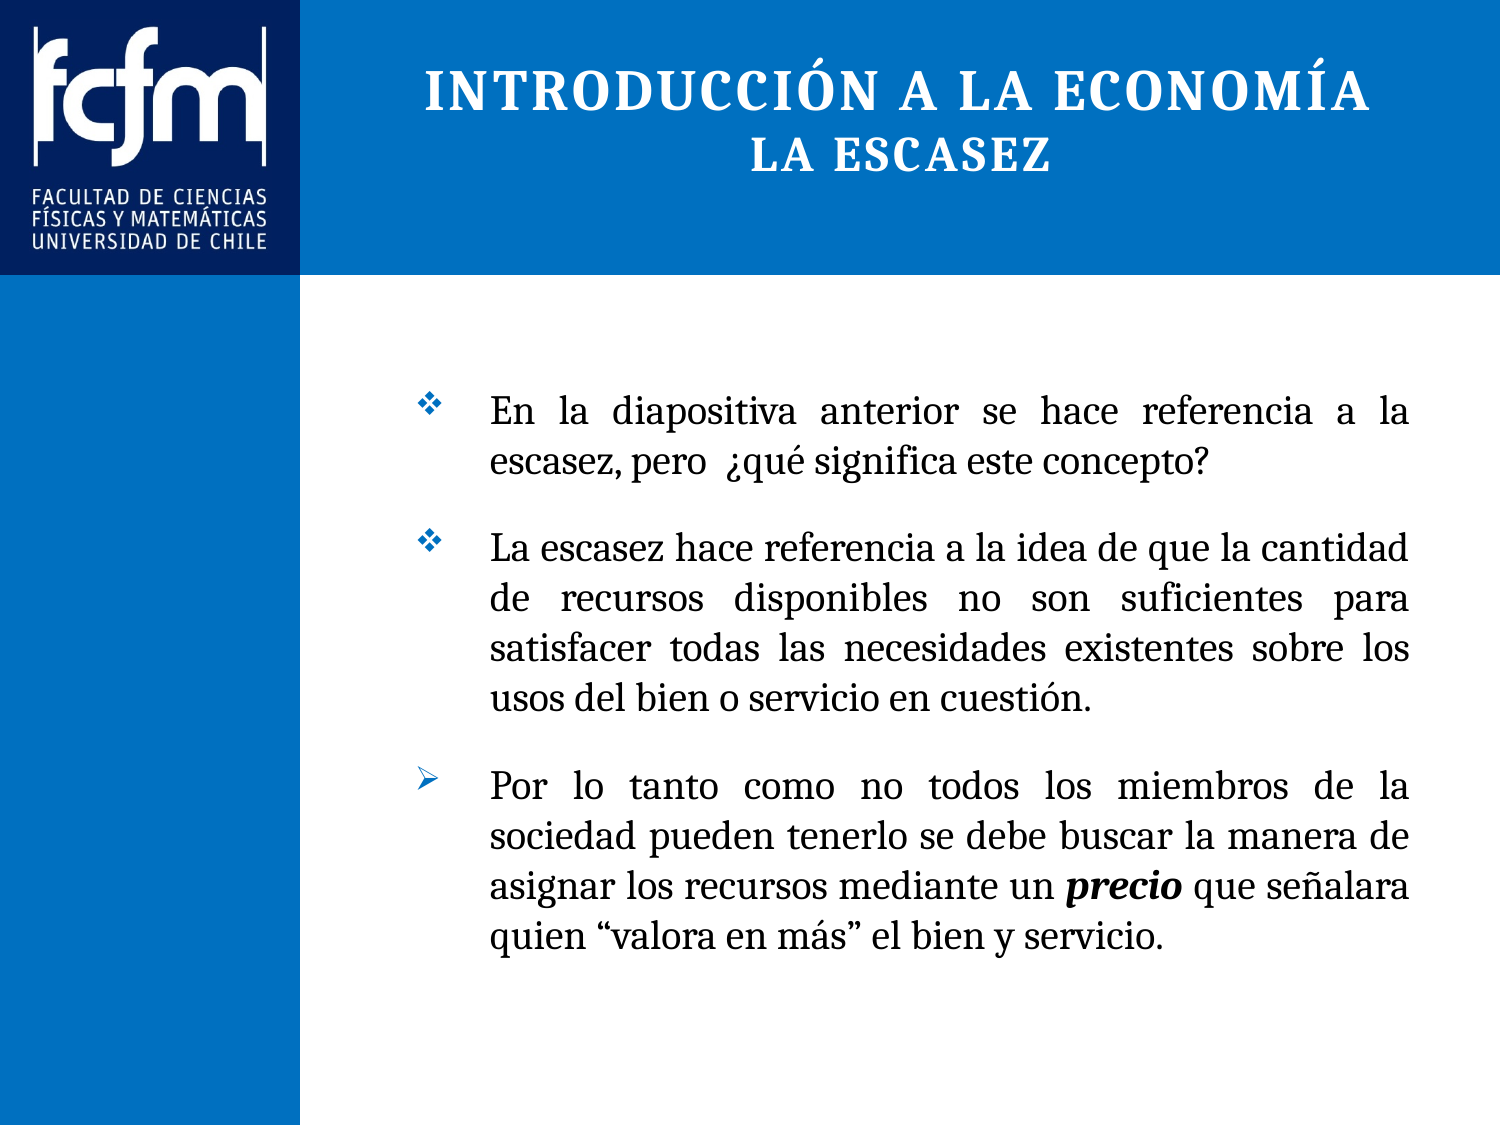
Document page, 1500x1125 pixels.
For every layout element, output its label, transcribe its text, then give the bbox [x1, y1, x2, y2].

title Introducción a la economía la escasez [395, 22, 1421, 211]
list En la diapositiva anterior se hace referencia a la escasez, pero ¿qué significa este concepto? La escasez hace referencia a la idea de que la cantidad de recursos disponibles no son suficientes para satisfacer todas las necesidades existentes sobre los usos del bien o servicio en cuestión. Por lo tanto como no todos los miembros de la sociedad pueden tenerlo se debe buscar la manera de asignar los recursos mediante un precio que señalara quien “valora en más” el bien y servicio. [399, 375, 1425, 1005]
picture [29, 18, 272, 254]
